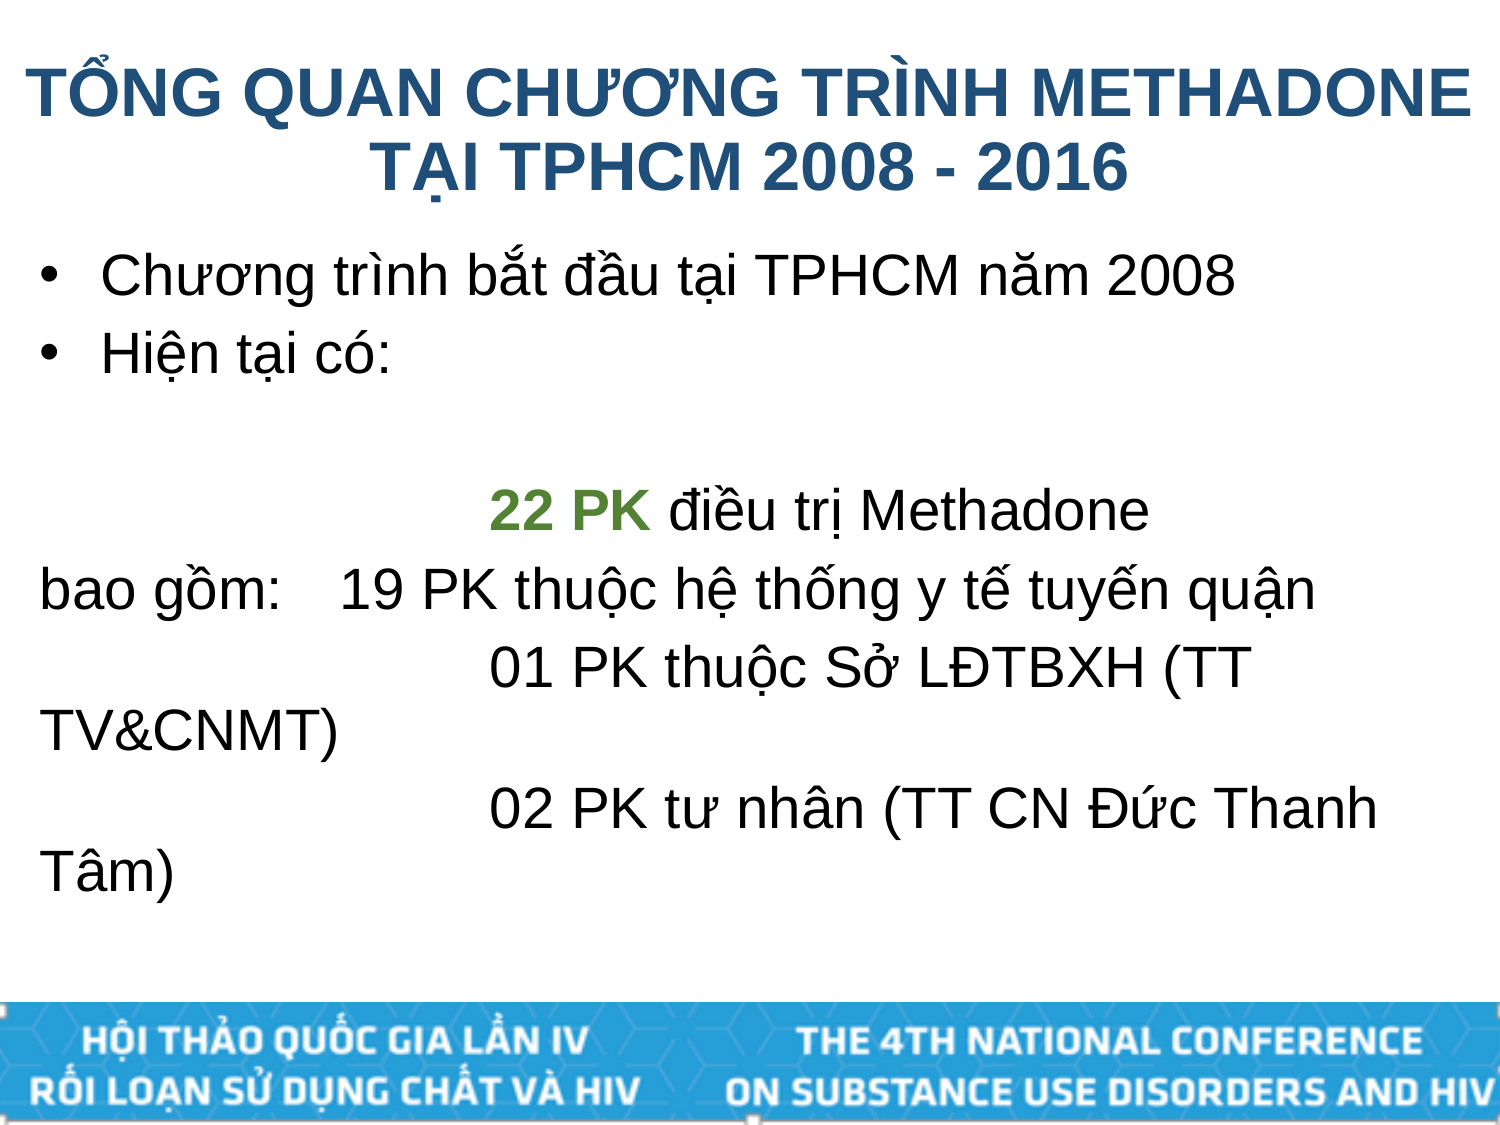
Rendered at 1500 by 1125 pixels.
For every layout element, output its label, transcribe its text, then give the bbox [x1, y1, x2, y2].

title TỔNG QUAN CHƯƠNG TRÌNH METHADONE TẠI TPHCM 2008 - 2016 [0, 24, 1500, 238]
list Chương trình bắt đầu tại TPHCM năm 2008 Hiện tại có: 22 PK điều trị Methadone bao gồm: 19 PK thuộc hệ thống y tế tuyến quận 01 PK thuộc Sở LĐTBXH (TT TV&CNMT) 02 PK tư nhân (TT CN Đức Thanh Tâm) [24, 237, 1500, 1002]
picture [0, 1002, 1500, 1125]
